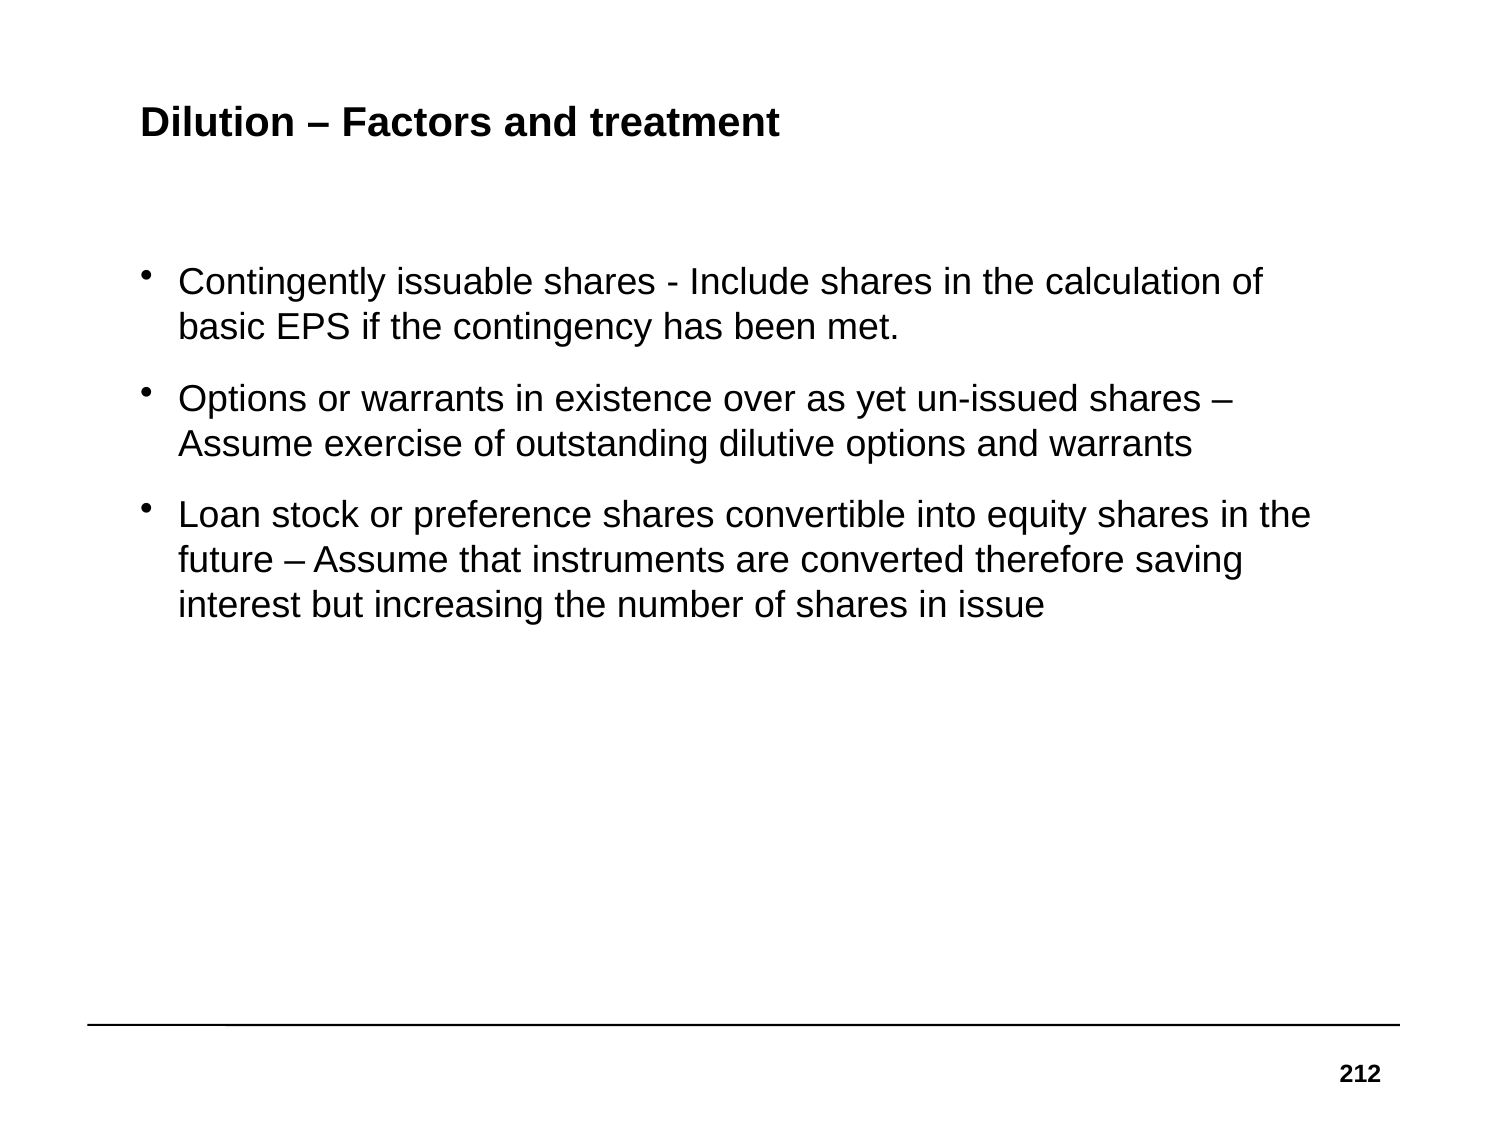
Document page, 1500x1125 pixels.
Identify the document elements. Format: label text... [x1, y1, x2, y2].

title Dilution – Factors and treatment [125, 87, 1375, 225]
list Contingently issuable shares - Include shares in the calculation of basic EPS if the contingency has been met. Options or warrants in existence over as yet un-issued shares – Assume exercise of outstanding dilutive options and warrants Loan stock or preference shares convertible into equity shares in the future – Assume that instruments are converted therefore saving interest but increasing the number of shares in issue [125, 249, 1338, 1000]
